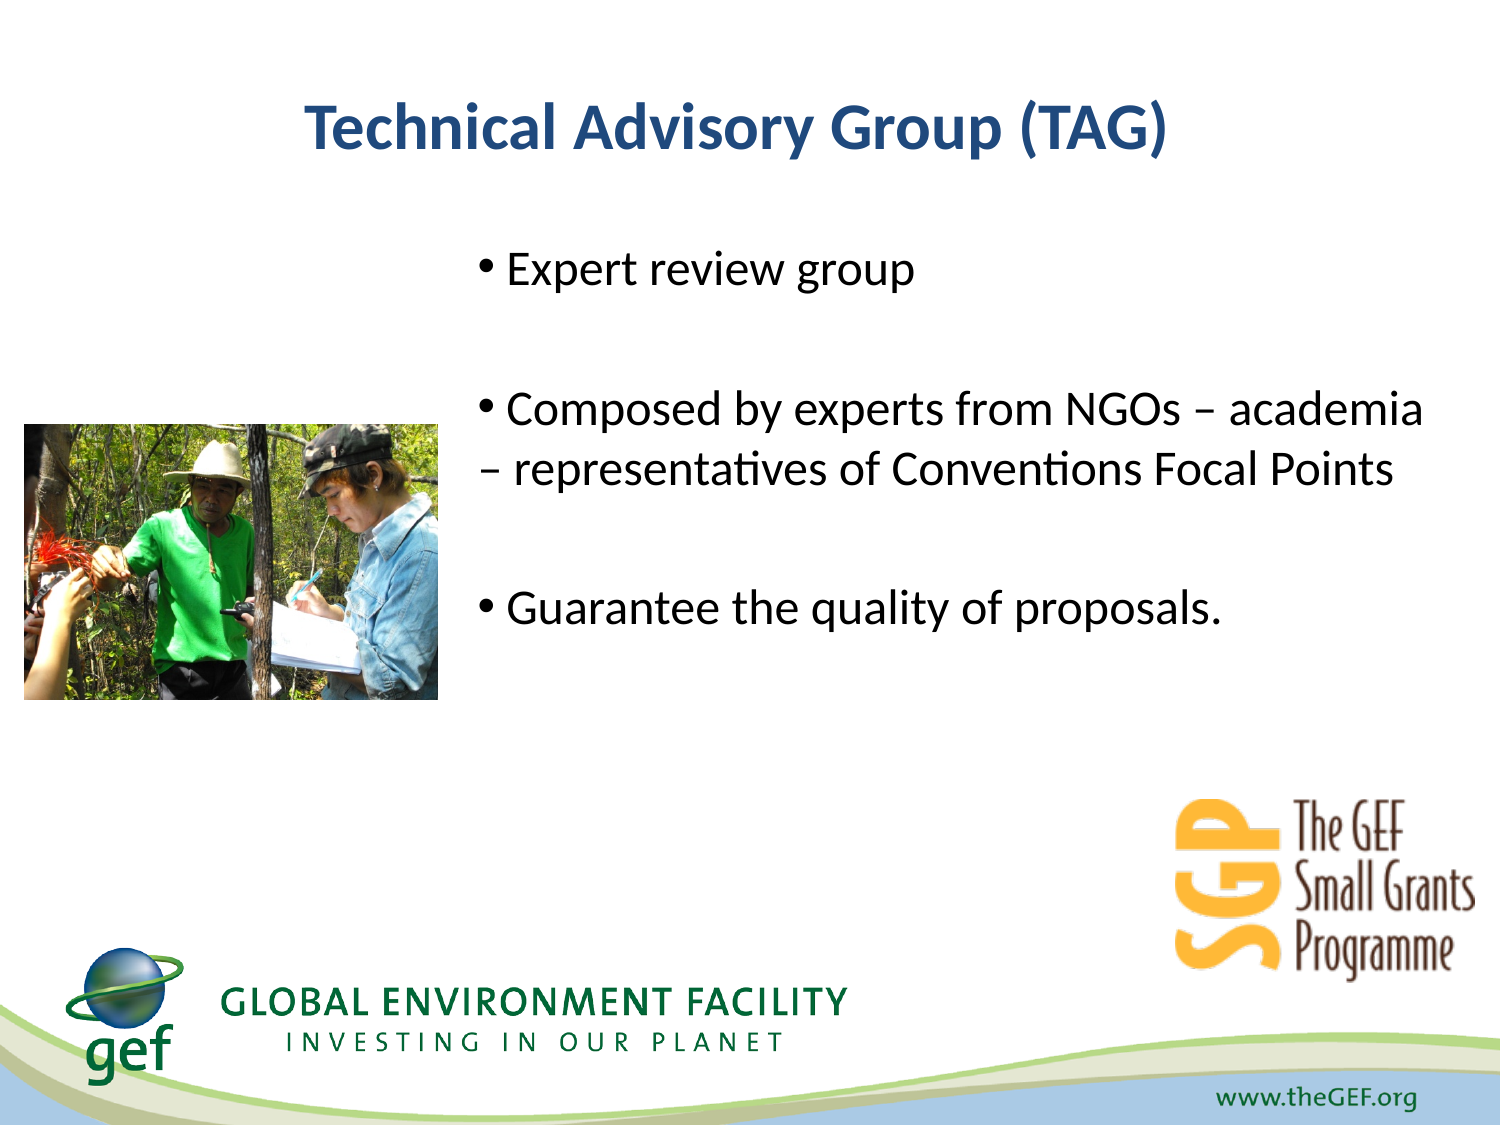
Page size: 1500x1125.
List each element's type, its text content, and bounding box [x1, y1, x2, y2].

list Expert review group Composed by experts from NGOs – academia – representatives of Conventions Focal Points Guarantee the quality of proposals. [462, 187, 1450, 955]
picture [0, 799, 1500, 1125]
picture [24, 424, 438, 701]
title Technical Advisory Group (TAG) [99, 24, 1375, 171]
